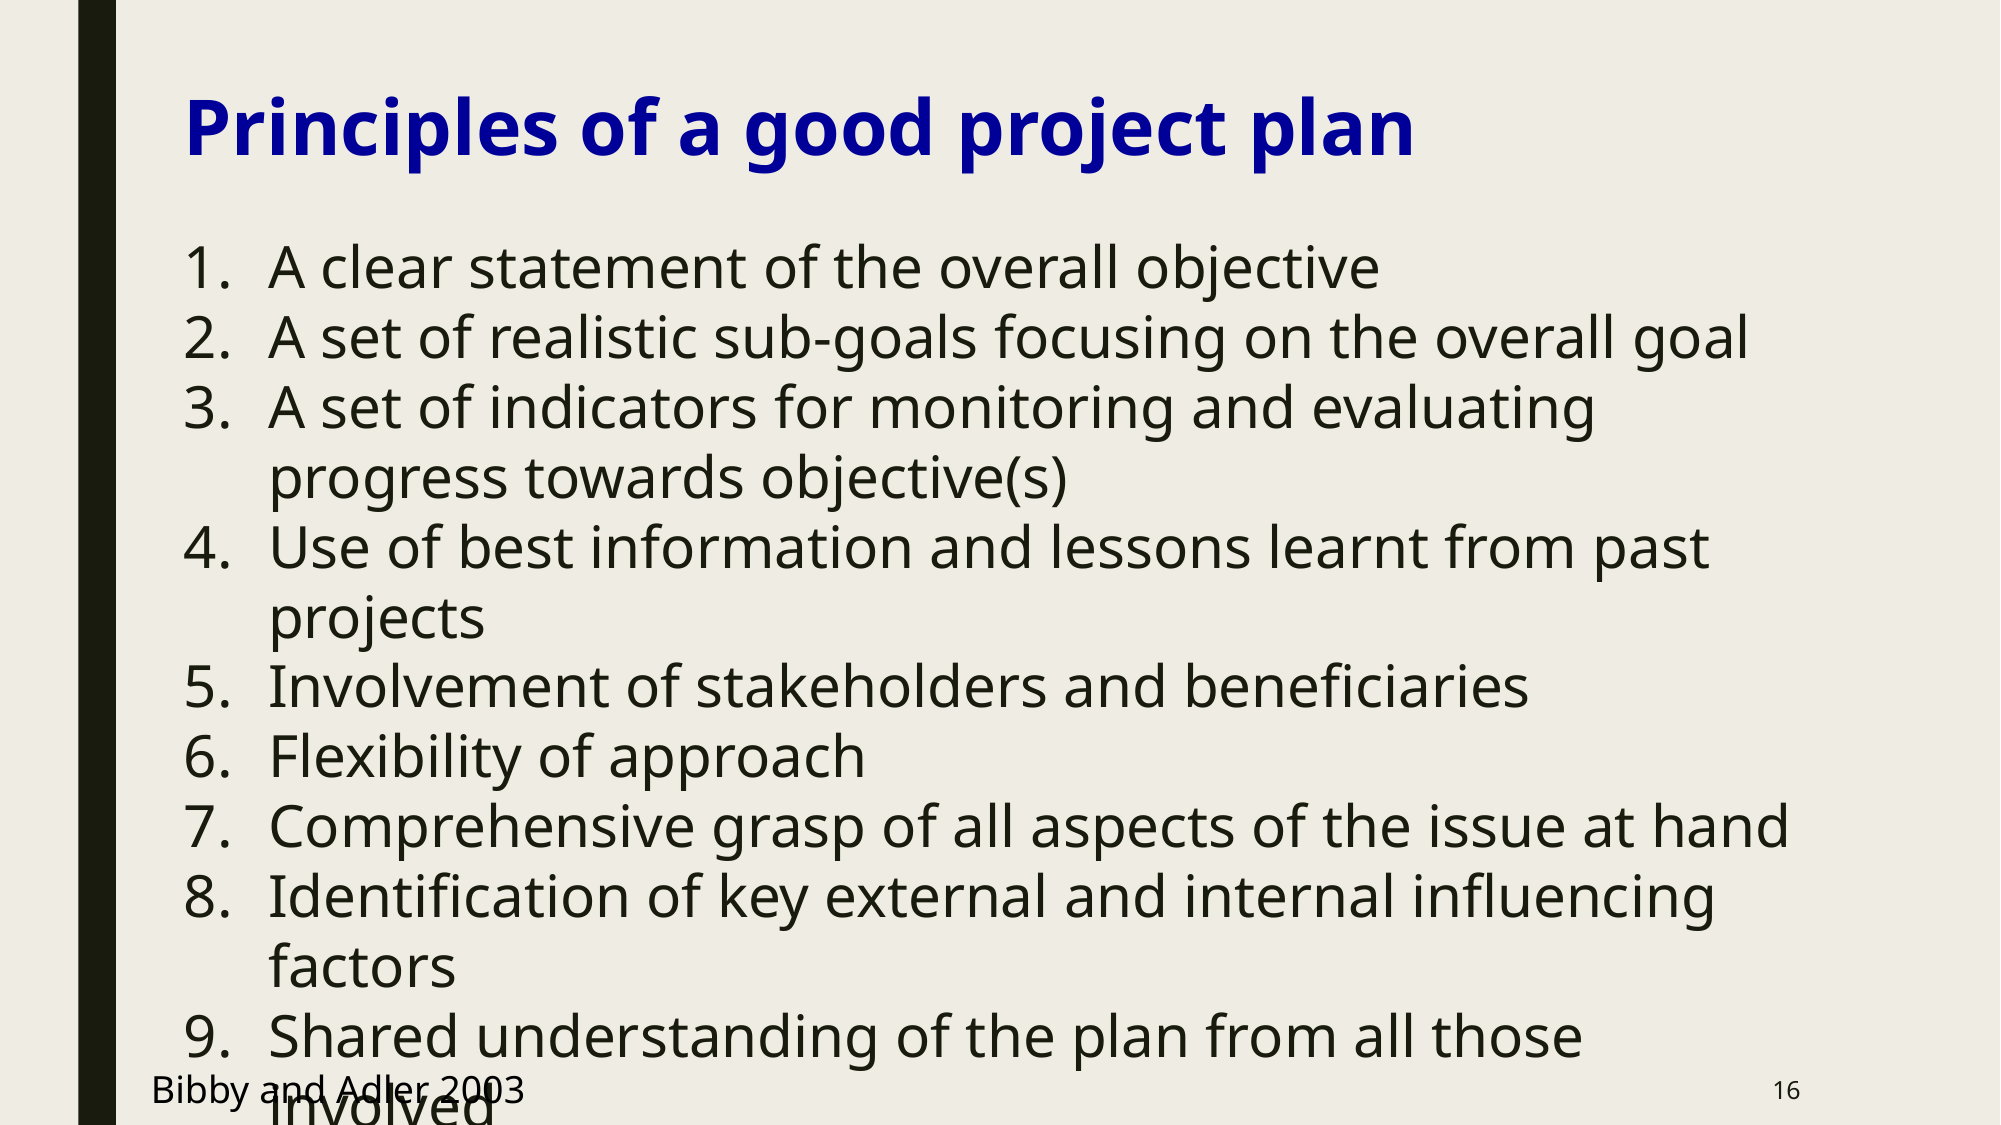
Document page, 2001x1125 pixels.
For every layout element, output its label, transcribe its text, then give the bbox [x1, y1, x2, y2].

text_box Principles of a good project plan [168, 82, 1843, 223]
text_box Bibby and Adler 2003 [136, 1058, 1089, 1119]
slide_number 16 [1553, 1078, 1816, 1125]
text_box A clear statement of the overall objective A set of realistic sub-goals focusing on the overall goal A set of indicators for monitoring and evaluating progress towards objective(s) Use of best information and lessons learnt from past projects Involvement of stakeholders and beneficiaries Flexibility of approach Comprehensive grasp of all aspects of the issue at hand Identification of key external and internal influencing factors Shared understanding of the plan from all those involved [169, 222, 1816, 1078]
